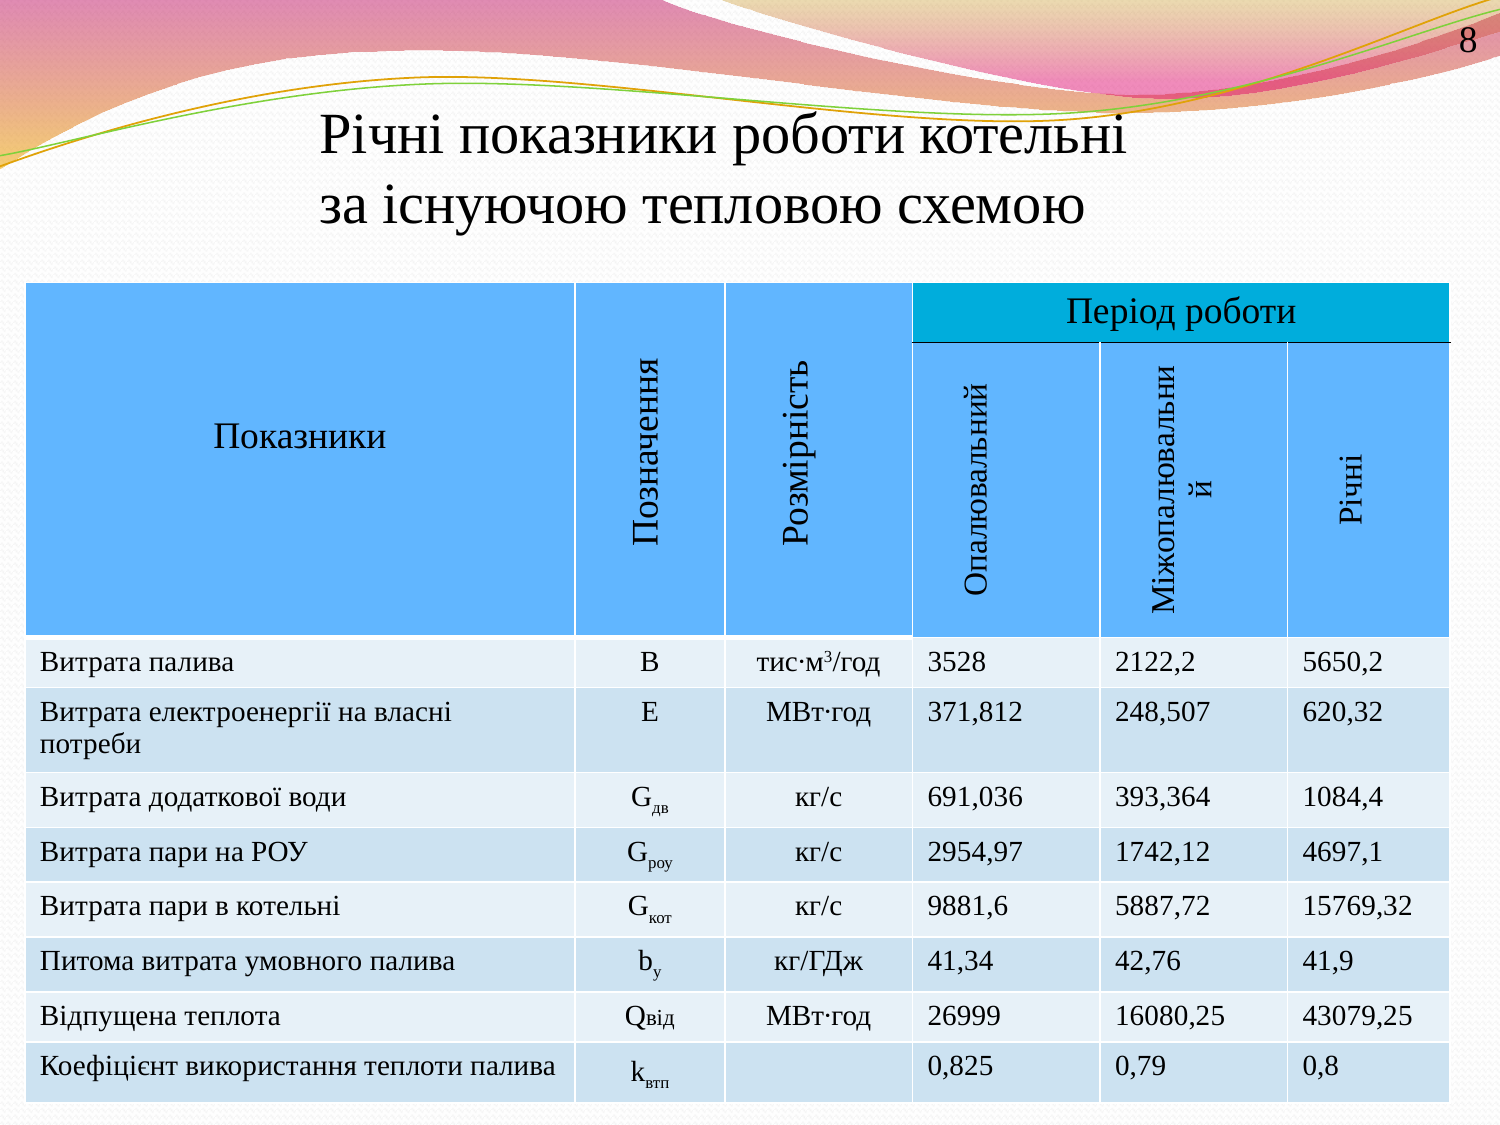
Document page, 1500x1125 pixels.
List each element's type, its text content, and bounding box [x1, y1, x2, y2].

table_header Показники [26, 283, 574, 635]
table_cell Річні [1288, 343, 1449, 637]
table_cell Питома витрата умовного палива [26, 938, 574, 991]
table_cell МВт∙год [726, 688, 912, 772]
table_cell Витрата пари в котельні [26, 883, 574, 936]
table_cell 1084,4 [1288, 773, 1449, 827]
table_cell 371,812 [913, 688, 1099, 772]
table_cell 2122,2 [1101, 638, 1287, 687]
table_cell 620,32 [1288, 688, 1449, 772]
table_cell [726, 1043, 912, 1102]
table_cell Опалювальний [913, 343, 1099, 637]
table_cell 3528 [913, 638, 1099, 687]
table_cell 0,79 [1101, 1043, 1287, 1102]
table_cell тис∙м3/год [726, 640, 912, 687]
table_cell 248,507 [1101, 688, 1287, 772]
table_cell 43079,25 [1288, 993, 1449, 1041]
table_cell Qвід [576, 993, 724, 1041]
table_cell 1742,12 [1101, 828, 1287, 881]
table_cell 5650,2 [1288, 638, 1449, 687]
table_cell Міжопалювальний [1101, 343, 1287, 637]
table_cell Відпущена теплота [26, 993, 574, 1041]
table_cell 4697,1 [1288, 828, 1449, 881]
table_cell 0,825 [913, 1043, 1099, 1102]
table_cell Витрата електроенергії на власні потреби [26, 688, 574, 772]
table_cell 42,76 [1101, 938, 1287, 991]
table_header Позначення [576, 283, 724, 635]
table_cell 41,9 [1288, 938, 1449, 991]
table_cell Витрата додаткової води [26, 773, 574, 827]
table_cell кг/с [726, 883, 912, 936]
text_box Річні показники роботи котельні за існуючою тепловою схемою [304, 87, 1158, 243]
table_cell Коефіцієнт використання теплоти палива [26, 1043, 574, 1102]
slide_number 8 [1352, 0, 1478, 60]
table_cell Gдв [576, 773, 724, 827]
table_cell 15769,32 [1288, 883, 1449, 936]
table_cell Gроу [576, 828, 724, 881]
table_cell 41,34 [913, 938, 1099, 991]
table_cell 9881,6 [913, 883, 1099, 936]
table_cell Gкот [576, 883, 724, 936]
table_cell 16080,25 [1101, 993, 1287, 1041]
table_cell by [576, 938, 724, 991]
table_cell Витрата пари на РОУ [26, 828, 574, 881]
table_cell Е [576, 688, 724, 772]
table_cell В [576, 640, 724, 687]
table_header Період роботи [913, 283, 1449, 342]
table_cell кг/с [726, 828, 912, 881]
table_cell кг/с [726, 773, 912, 827]
table_cell 5887,72 [1101, 883, 1287, 936]
table_cell kвтп [576, 1043, 724, 1102]
table_cell МВт∙год [726, 993, 912, 1041]
table_cell 691,036 [913, 773, 1099, 827]
table_cell 2954,97 [913, 828, 1099, 881]
table_cell 0,8 [1288, 1043, 1449, 1102]
table_cell 26999 [913, 993, 1099, 1041]
table_header Розмірність [726, 283, 912, 635]
table_cell кг/ГДж [726, 938, 912, 991]
table_cell Витрата палива [26, 640, 574, 687]
table_cell 393,364 [1101, 773, 1287, 827]
